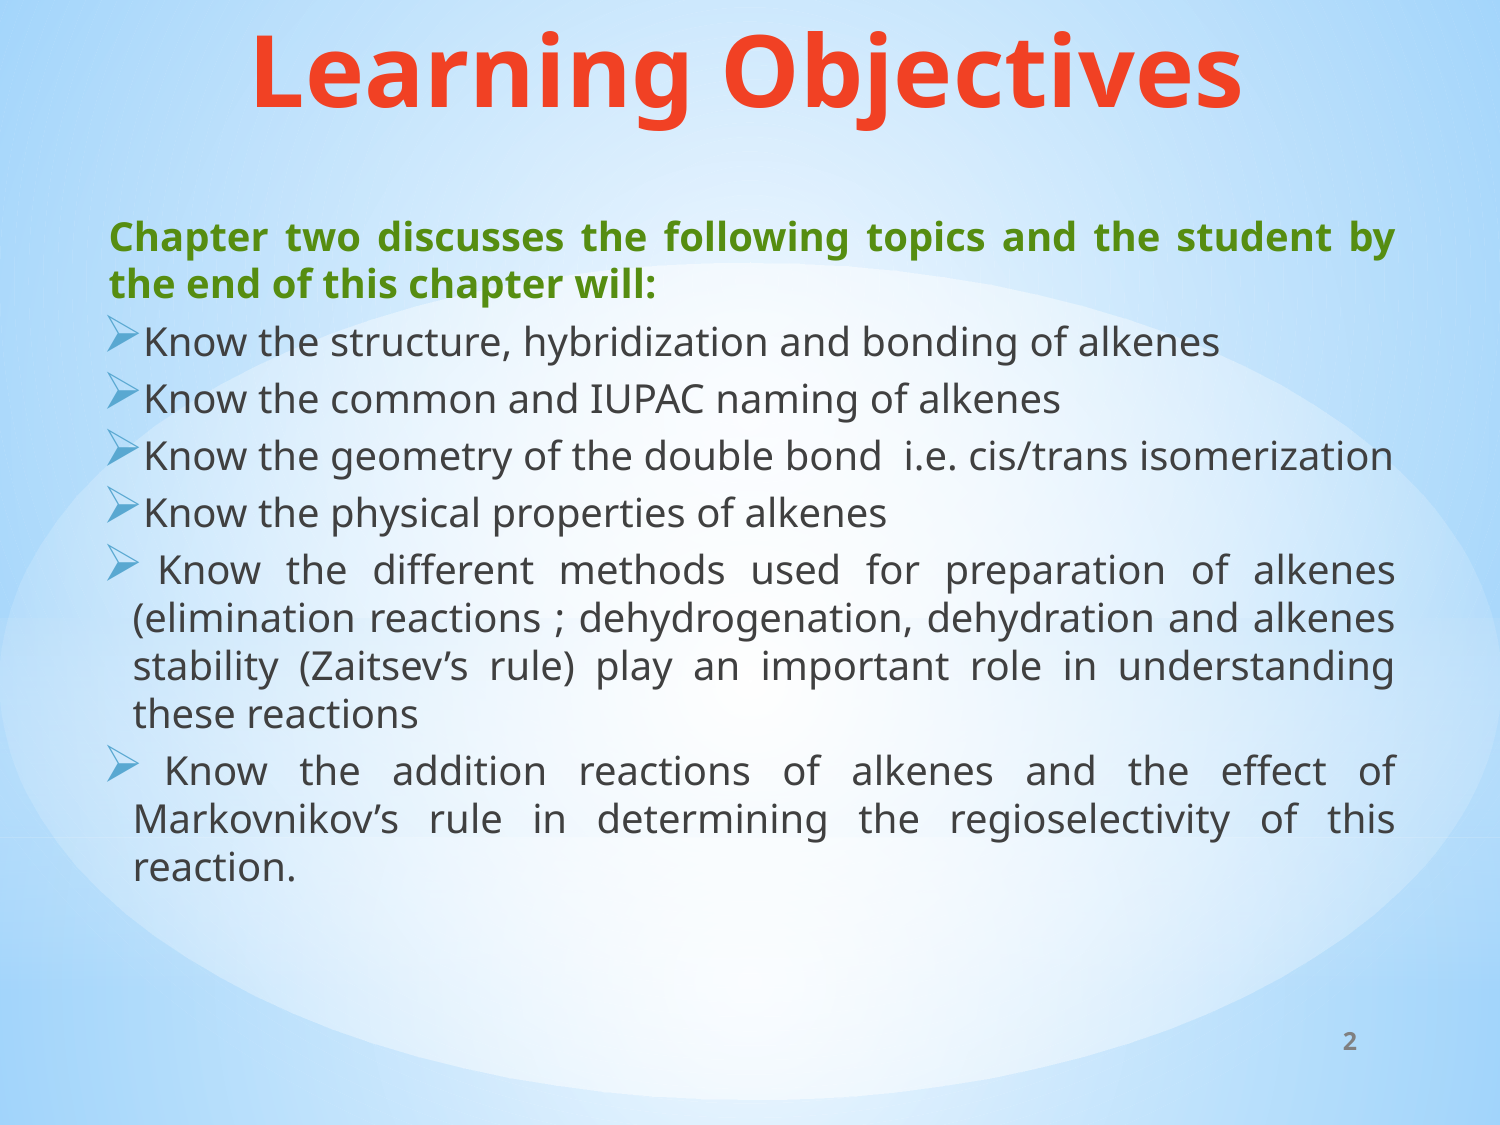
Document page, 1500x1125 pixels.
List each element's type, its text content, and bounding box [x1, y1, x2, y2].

title Learning Objectives [212, 0, 1281, 182]
slide_number 2 [1200, 1012, 1500, 1073]
list Chapter two discusses the following topics and the student by the end of this chapter will: Know the structure, hybridization and bonding of alkenes Know the common and IUPAC naming of alkenes Know the geometry of the double bond i.e. cis/trans isomerization Know the physical properties of alkenes Know the different methods used for preparation of alkenes (elimination reactions ; dehydrogenation, dehydration and alkenes stability (Zaitsev’s rule) play an important role in understanding these reactions Know the addition reactions of alkenes and the effect of Markovnikov’s rule in determining the regioselectivity of this reaction. [87, 182, 1413, 975]
